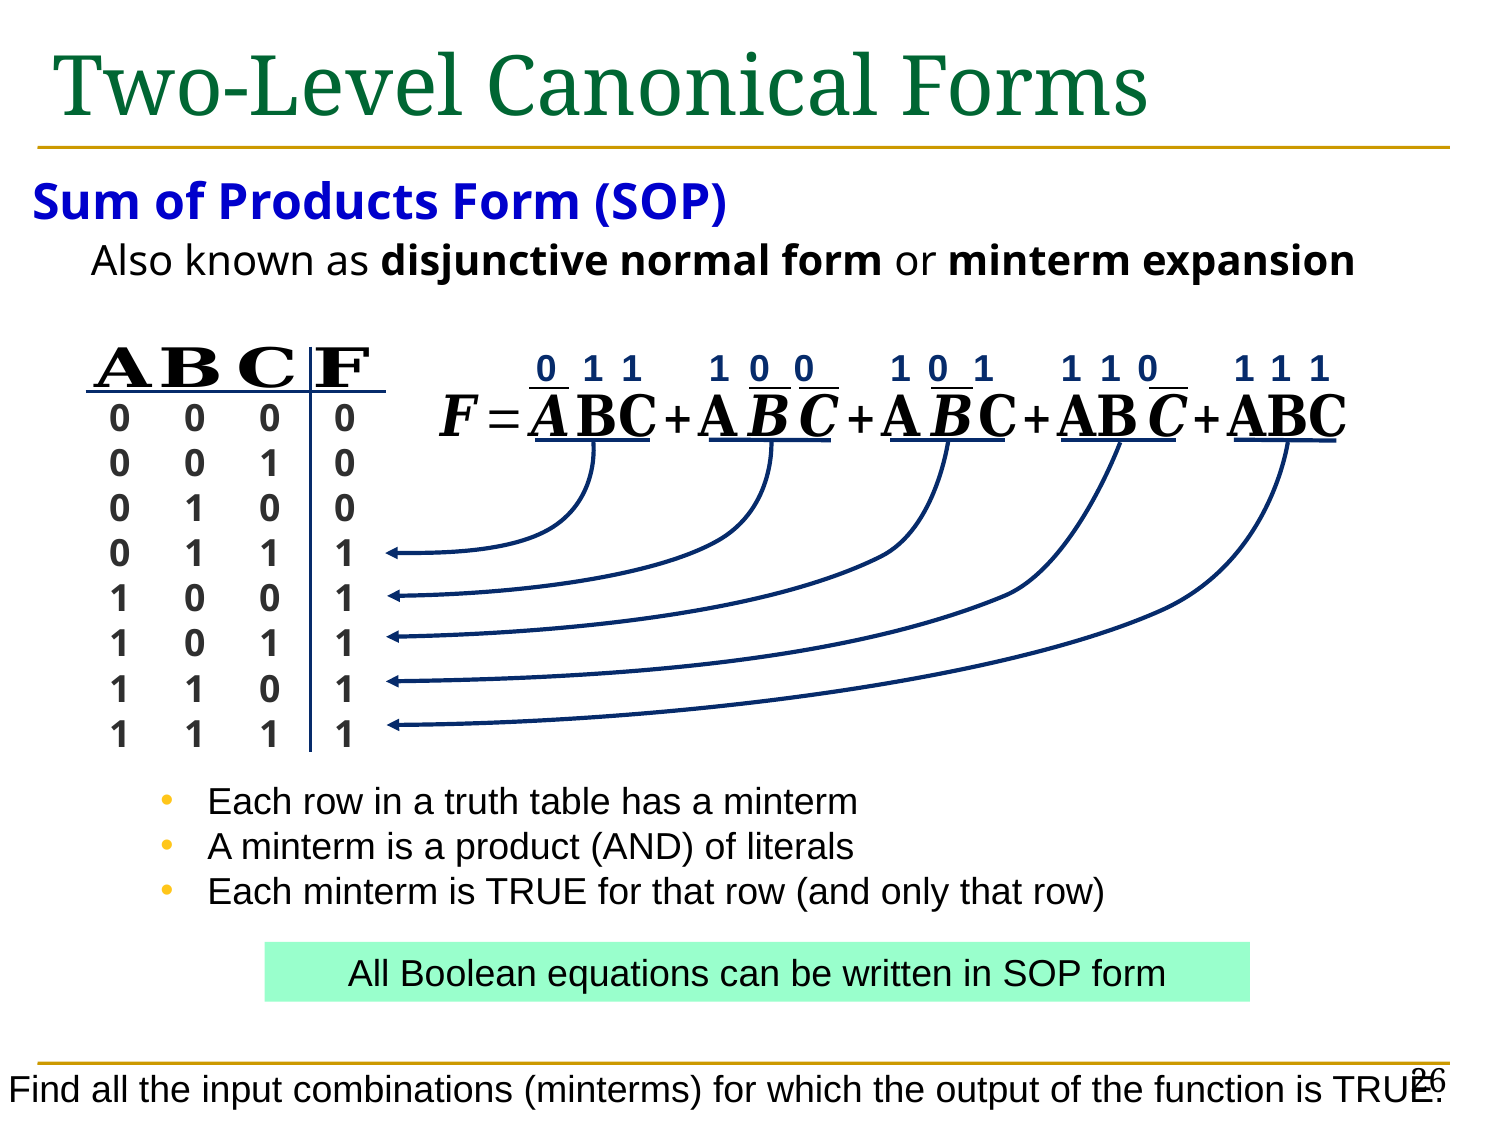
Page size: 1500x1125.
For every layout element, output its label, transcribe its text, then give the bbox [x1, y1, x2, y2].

text_box Also known as disjunctive normal form or minterm expansion [80, 237, 1367, 289]
table_cell 0 [312, 393, 386, 437]
table_cell 1 [86, 572, 161, 617]
text_box [386, 442, 1288, 732]
text_box Find all the input combinations (minterms) for which the output of the function is TRUE. [0, 1057, 1461, 1118]
text_box [387, 439, 772, 602]
table_header [161, 347, 236, 390]
table_cell 0 [236, 393, 309, 437]
table_cell 1 [86, 707, 161, 752]
table_cell 1 [161, 707, 236, 752]
text_box 1 0 0 [698, 347, 825, 394]
table_cell 1 [312, 662, 386, 707]
table_cell 0 [236, 482, 309, 527]
table_cell 1 [161, 527, 236, 572]
table_cell 0 [161, 617, 236, 662]
title Two-Level Canonical Forms [37, 24, 1450, 200]
table_cell 1 [161, 482, 236, 527]
table_cell 1 [161, 662, 236, 707]
table_cell 1 [236, 527, 309, 572]
text_box 0 1 1 [525, 347, 653, 394]
table_header [86, 347, 161, 390]
table_header [312, 347, 386, 390]
table_cell 0 [161, 437, 236, 482]
table_cell 1 [236, 437, 309, 482]
table_cell 0 [312, 482, 386, 527]
text_box 1 0 1 [879, 347, 1005, 394]
table_cell 0 [86, 482, 161, 527]
table_header [236, 347, 309, 390]
table_cell 0 [161, 393, 236, 437]
text_box All Boolean equations can be written in SOP form [264, 965, 1250, 1002]
table_cell 0 [86, 437, 161, 482]
table_cell 0 [312, 437, 386, 482]
text_box 1 1 0 [1050, 347, 1169, 394]
table_cell 0 [236, 572, 309, 617]
table_cell 1 [236, 617, 309, 662]
text_box 1 1 1 [1223, 347, 1341, 394]
table_cell 1 [312, 572, 386, 617]
table_cell 0 [86, 393, 161, 437]
slide_number 26 [1111, 1036, 1462, 1112]
table_cell 1 [86, 662, 161, 707]
text_box Each row in a truth table has a minterm A minterm is a product (AND) of literals Each minterm is TRUE for that row (and only that row) [70, 769, 1408, 965]
text_box Sum of Products Form (SOP) [22, 174, 739, 235]
text_box [385, 442, 594, 560]
table_cell 1 [312, 617, 386, 662]
text_box [386, 439, 949, 643]
text_box [385, 442, 1121, 688]
table_cell 1 [312, 527, 386, 572]
table_cell 1 [86, 617, 161, 662]
table_cell 1 [236, 707, 309, 752]
table_cell 0 [236, 662, 309, 707]
table_cell 0 [161, 572, 236, 617]
table_cell 1 [312, 707, 386, 752]
table_cell 0 [86, 527, 161, 572]
